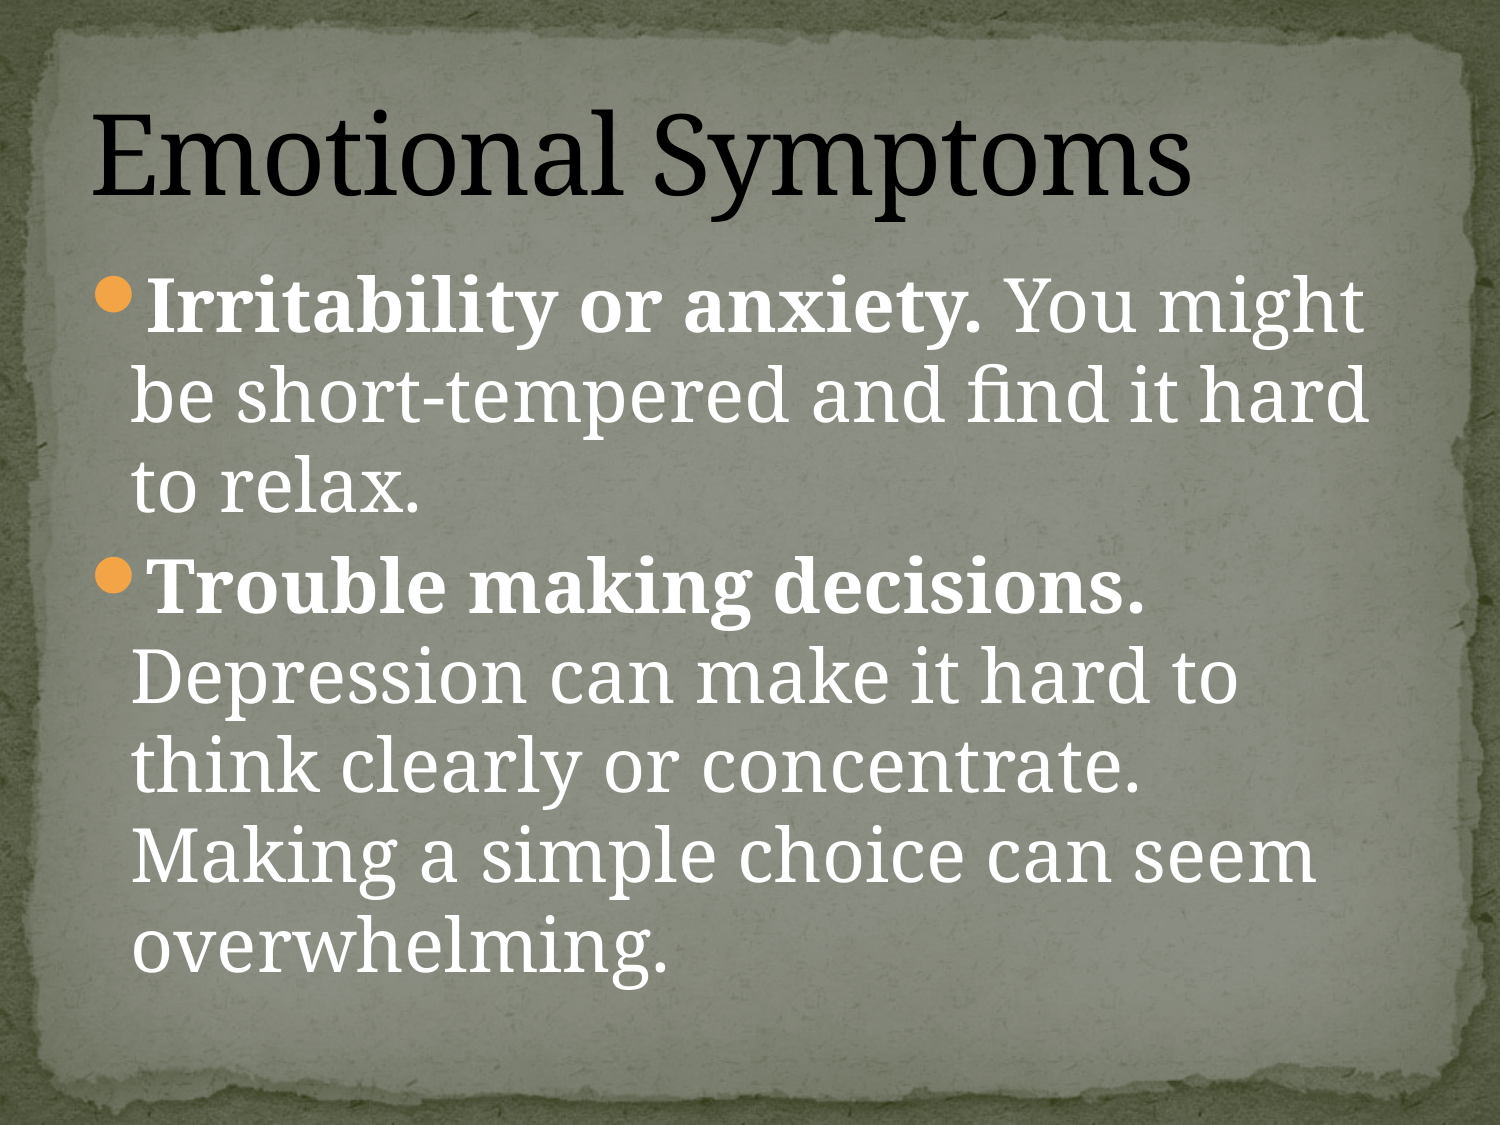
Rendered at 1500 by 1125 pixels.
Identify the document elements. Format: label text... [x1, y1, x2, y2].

list Irritability or anxiety. You might be short-tempered and find it hard to relax. Trouble making decisions. Depression can make it hard to think clearly or concentrate. Making a simple choice can seem overwhelming. [75, 249, 1425, 1000]
title Emotional Symptoms [74, 24, 1425, 225]
